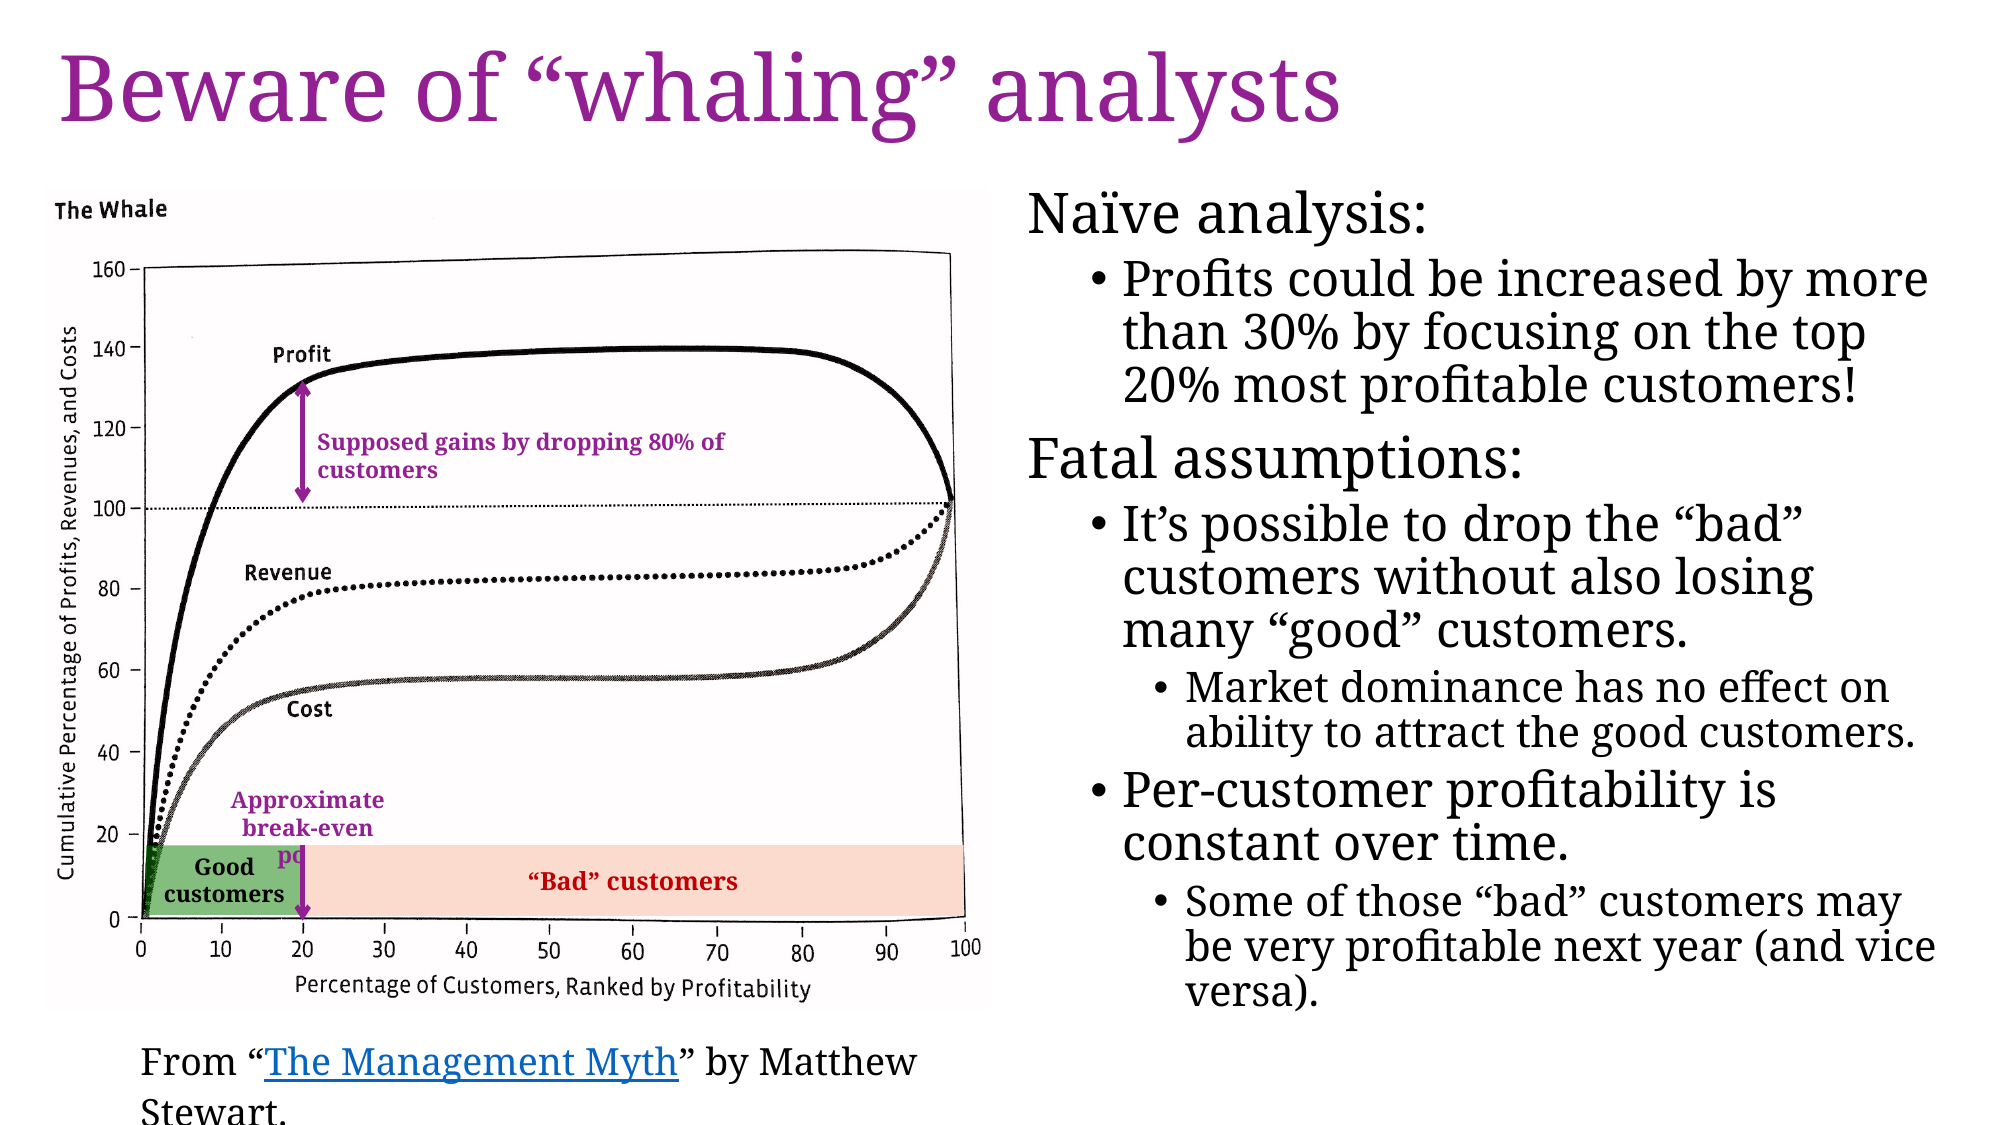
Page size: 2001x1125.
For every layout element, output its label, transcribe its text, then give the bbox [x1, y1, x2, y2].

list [43, 186, 988, 1010]
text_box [146, 380, 964, 921]
list Naïve analysis: Profits could be increased by more than 30% by focusing on the top 20% most profitable customers! Fatal assumptions: It’s possible to drop the “bad” customers without also losing many “good” customers. Market dominance has no effect on ability to attract the good customers. Per-customer profitability is constant over time. Some of those “bad” customers may be very profitable next year (and vice versa). [1012, 177, 1953, 1101]
title Beware of “whaling” analysts [43, 25, 1953, 158]
text_box From “The Management Myth” by Matthew Stewart. [125, 1030, 1013, 1125]
